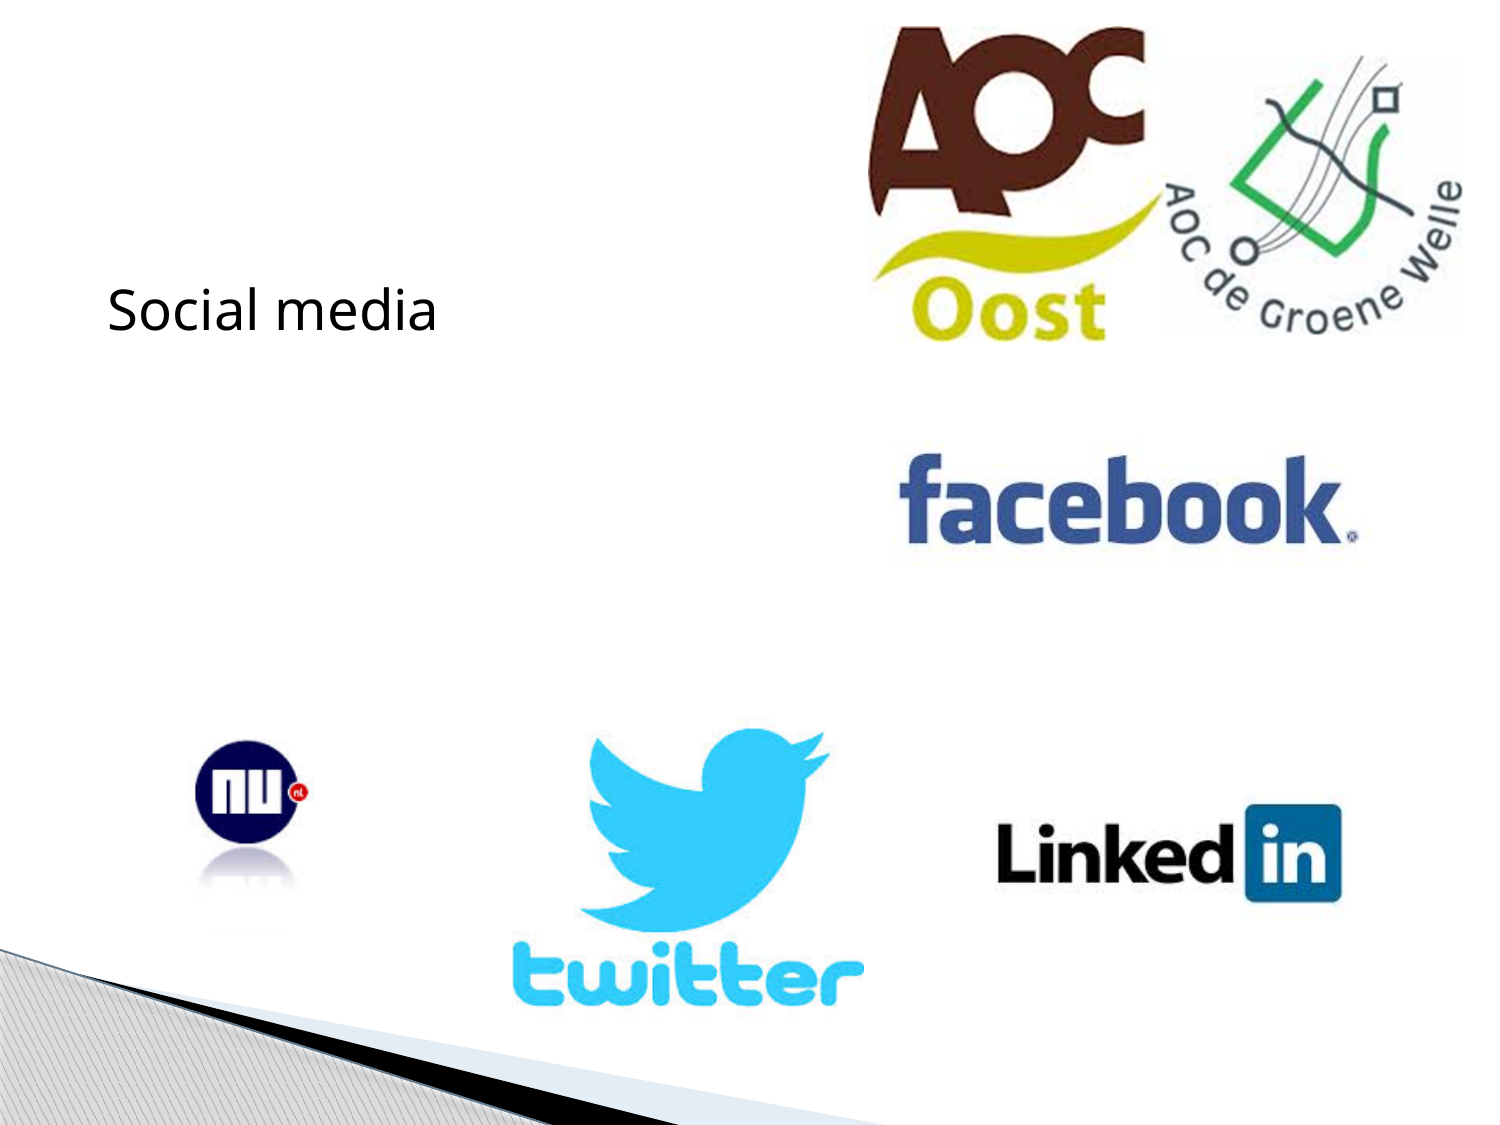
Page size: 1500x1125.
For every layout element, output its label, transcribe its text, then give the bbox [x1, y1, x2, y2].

picture [994, 668, 1347, 1021]
picture [867, 26, 1473, 365]
picture [844, 389, 1417, 607]
list Social media [75, 267, 1425, 986]
picture [511, 693, 864, 1046]
picture [64, 651, 441, 933]
